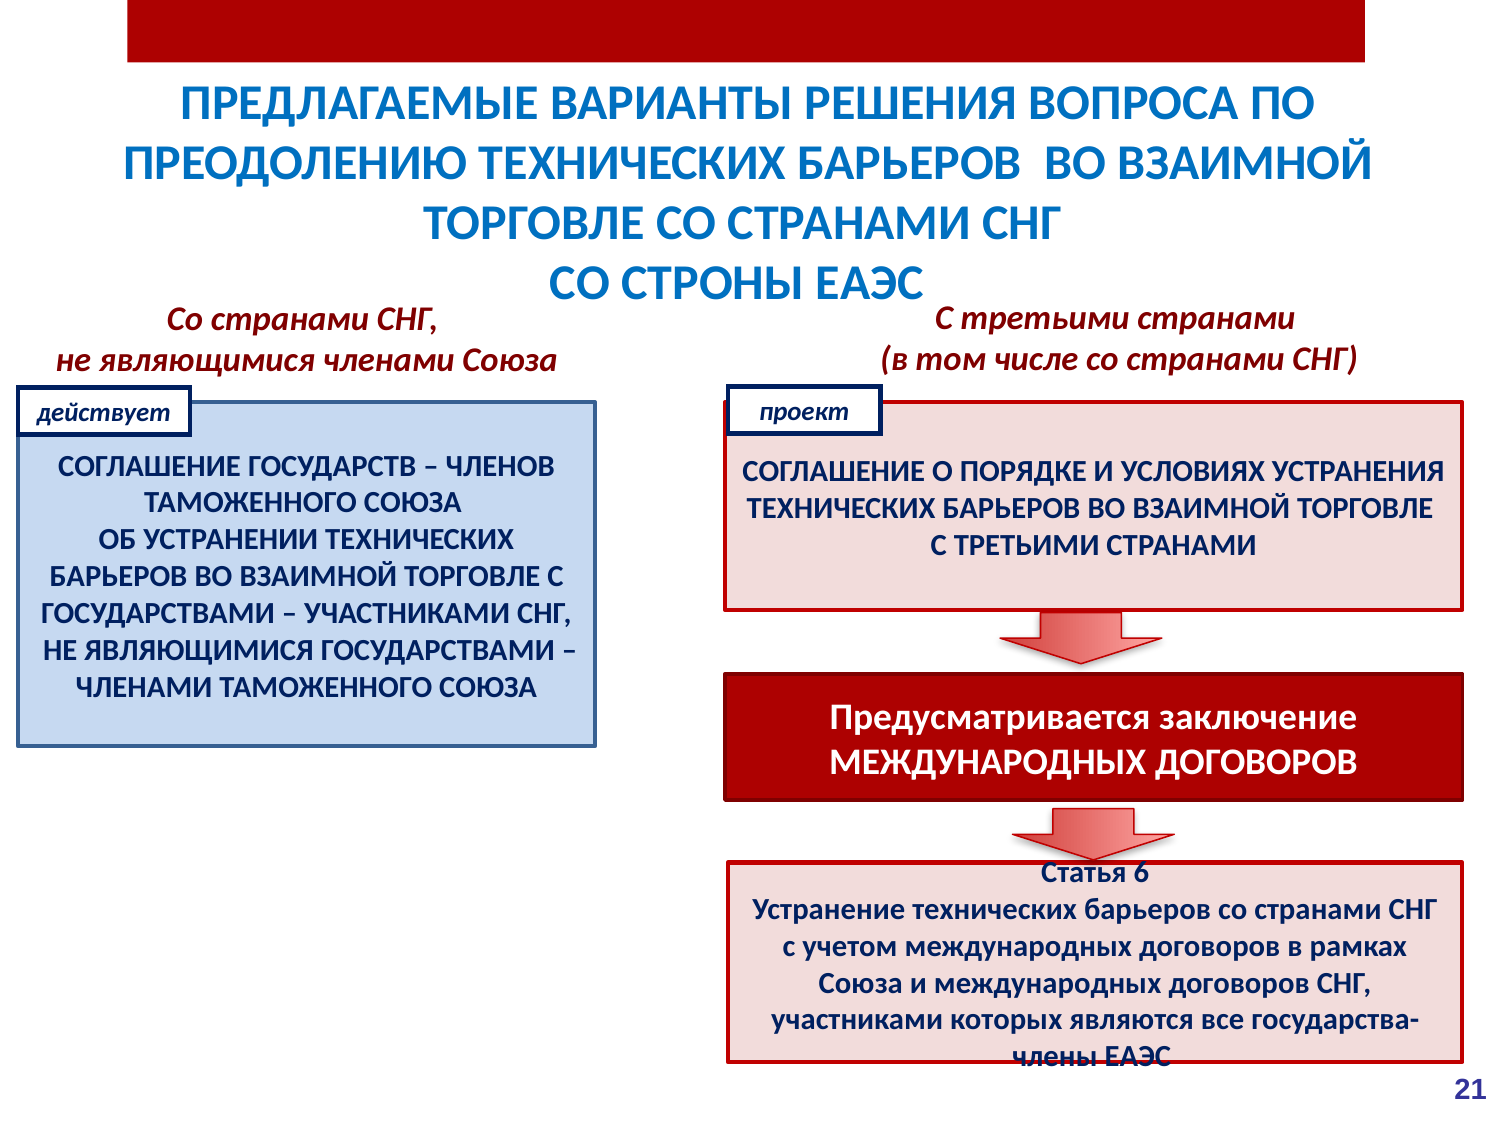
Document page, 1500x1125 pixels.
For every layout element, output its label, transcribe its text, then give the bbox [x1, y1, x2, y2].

text_box С третьими странами (в том числе со странами СНГ) [812, 287, 1426, 386]
text_box [1000, 612, 1162, 664]
text_box действует [18, 387, 191, 435]
text_box Предусматривается заключение МЕЖДУНАРОДНЫХ ДОГОВОРОВ [723, 672, 1464, 802]
text_box ПРЕДЛАГАЕМЫЕ ВАРИАНТЫ РЕШЕНИЯ ВОПРОСА ПО ПРЕОДОЛЕНИЮ ТЕХНИЧЕСКИХ БАРЬЕРОВ ВО ВЗАИМНОЙ ТОРГОВЛЕ СО СТРАНАМИ СНГ СО СТРОНЫ ЕАЭС [24, 93, 1472, 285]
text_box Статья 6 Устранение технических барьеров со странами СНГ с учетом международных договоров в рамках Союза и международных договоров СНГ, участниками которых являются все государства-члены ЕАЭС [727, 862, 1463, 1063]
text_box Со странами СНГ, не являющимися членами Союза [0, 288, 614, 387]
text_box 21 [1385, 1062, 1500, 1113]
text_box проект [727, 386, 881, 434]
text_box [1012, 808, 1175, 860]
text_box СОГЛАШЕНИЕ ГОСУДАРСТВ – ЧЛЕНОВ ТАМОЖЕННОГО СОЮЗА ОБ УСТРАНЕНИИ ТЕХНИЧЕСКИХ БАРЬЕРОВ ВО ВЗАИМНОЙ ТОРГОВЛЕ С ГОСУДАРСТВАМИ – УЧАСТНИКАМИ СНГ, НЕ ЯВЛЯЮЩИМИСЯ ГОСУДАРСТВАМИ – ЧЛЕНАМИ ТАМОЖЕННОГО СОЮЗА [18, 402, 596, 747]
text_box СОГЛАШЕНИЕ О ПОРЯДКЕ И УСЛОВИЯХ УСТРАНЕНИЯ ТЕХНИЧЕСКИХ БАРЬЕРОВ ВО ВЗАИМНОЙ ТОРГОВЛЕ С ТРЕТЬИМИ СТРАНАМИ [724, 402, 1463, 610]
